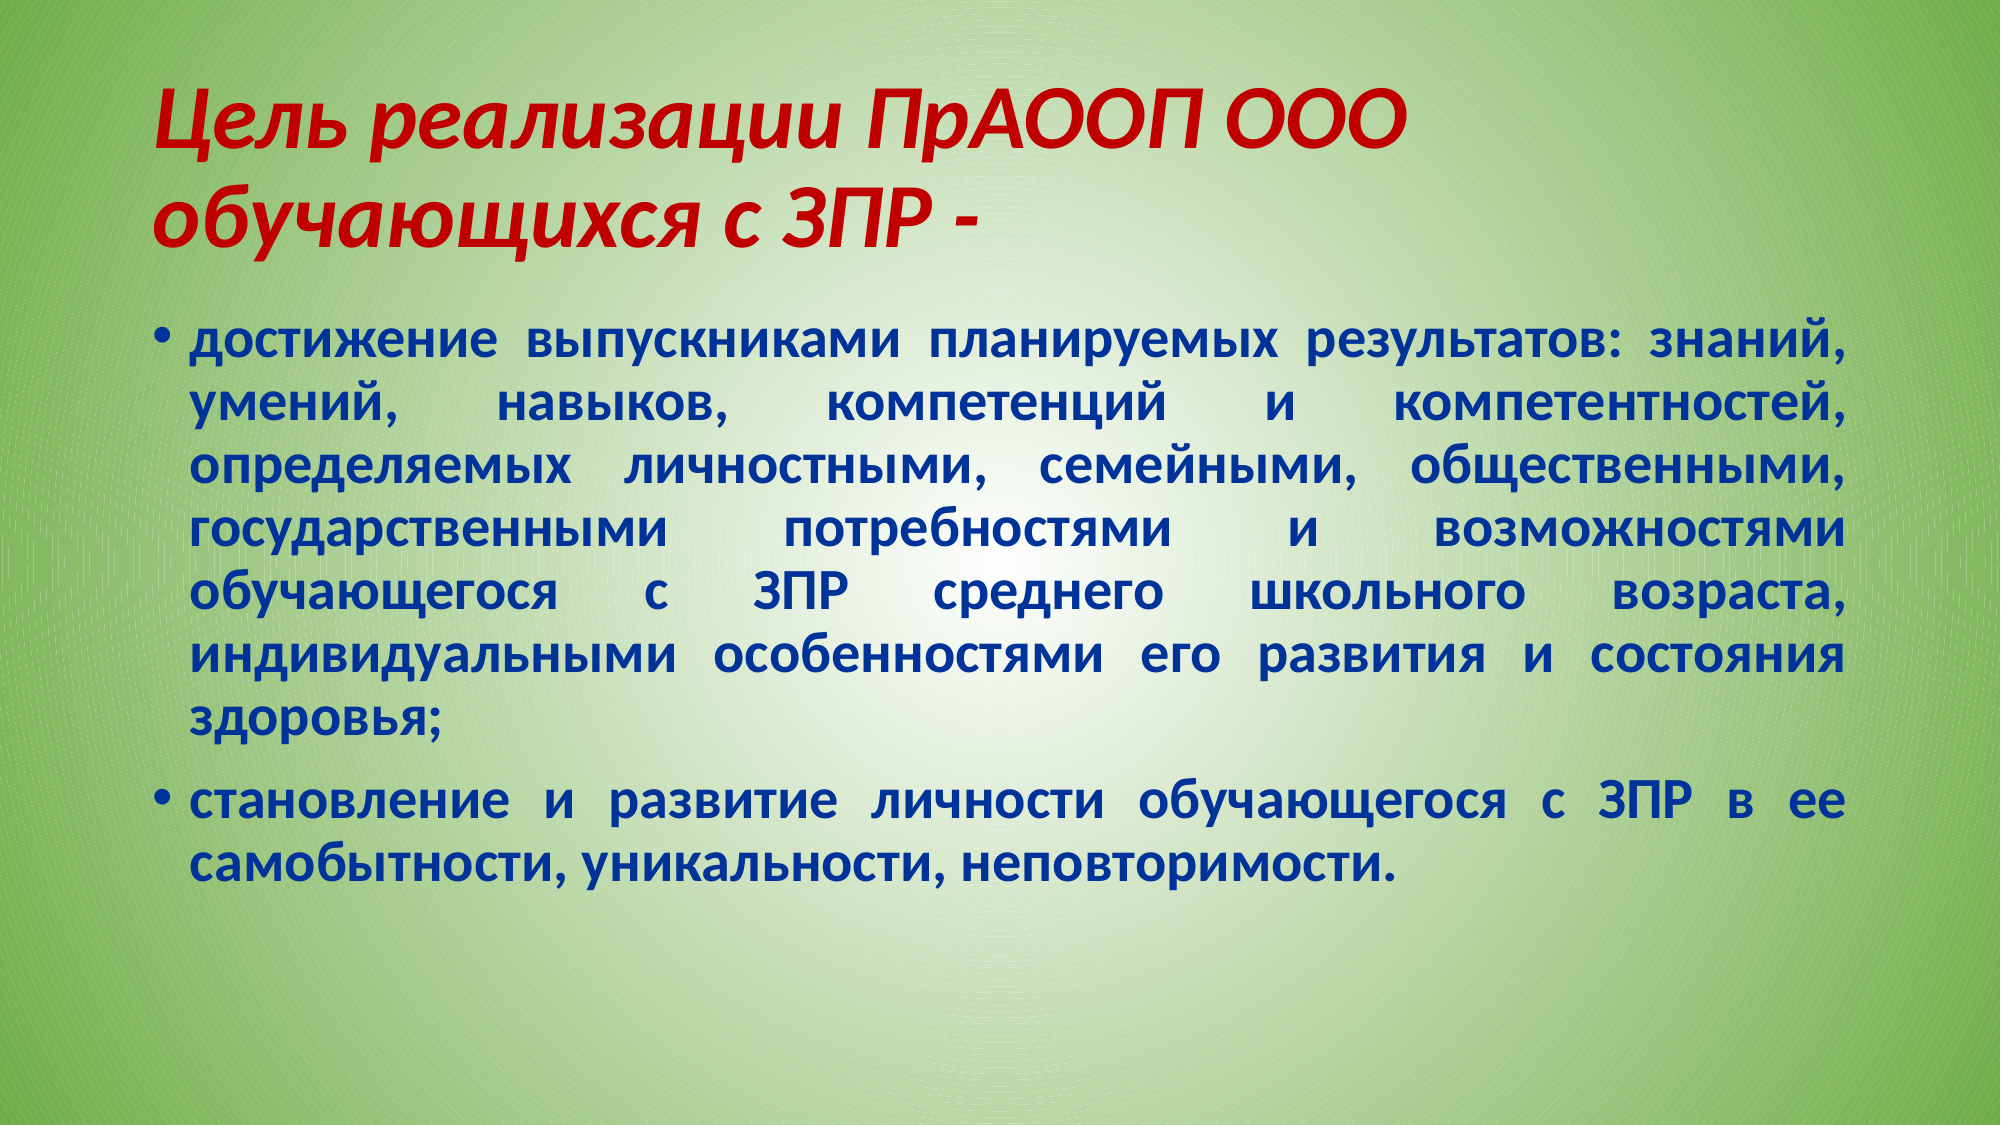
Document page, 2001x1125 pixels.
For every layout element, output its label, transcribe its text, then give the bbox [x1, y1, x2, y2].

title Цель реализации ПрАООП ООО обучающихся с ЗПР - [137, 59, 1863, 278]
list достижение выпускниками планируемых результатов: знаний, умений, навыков, компетенций и компетентностей, определяемых личностными, семейными, общественными, государственными потребностями и возможностями обучающегося с ЗПР среднего школьного возраста, индивидуальными особенностями его развития и состояния здоровья; становление и развитие личности обучающегося с ЗПР в ее самобытности, уникальности, неповторимости. [137, 299, 1863, 1014]
